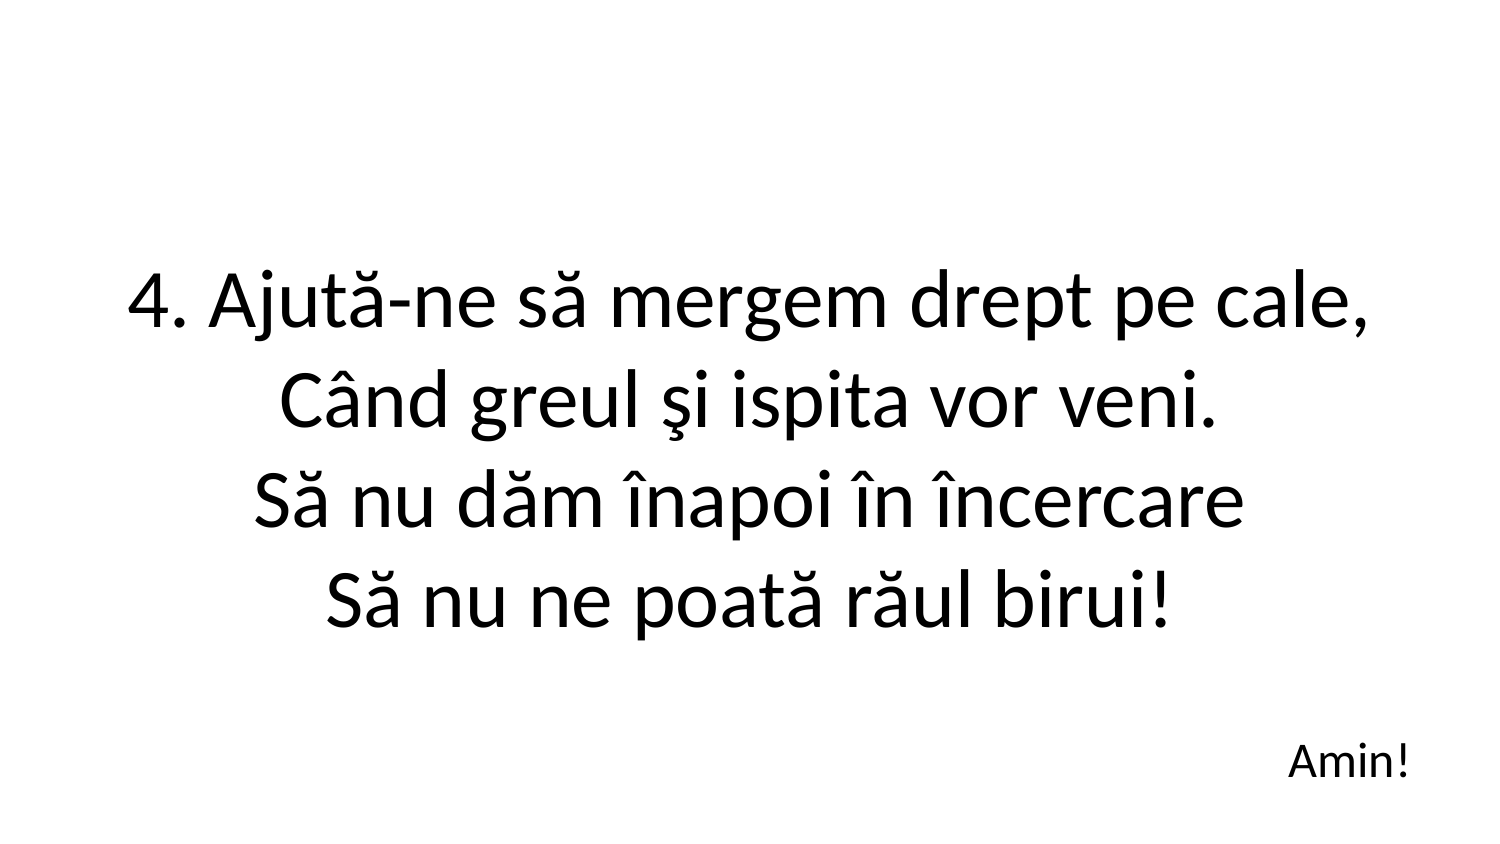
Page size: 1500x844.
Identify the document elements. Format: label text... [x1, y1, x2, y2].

text_box 4. Ajută-ne să mergem drept pe cale, Când greul şi ispita vor veni. Să nu dăm înapoi în încercare Să nu ne poată răul birui! [112, 192, 1388, 652]
text_box Amin! [1273, 674, 1427, 795]
